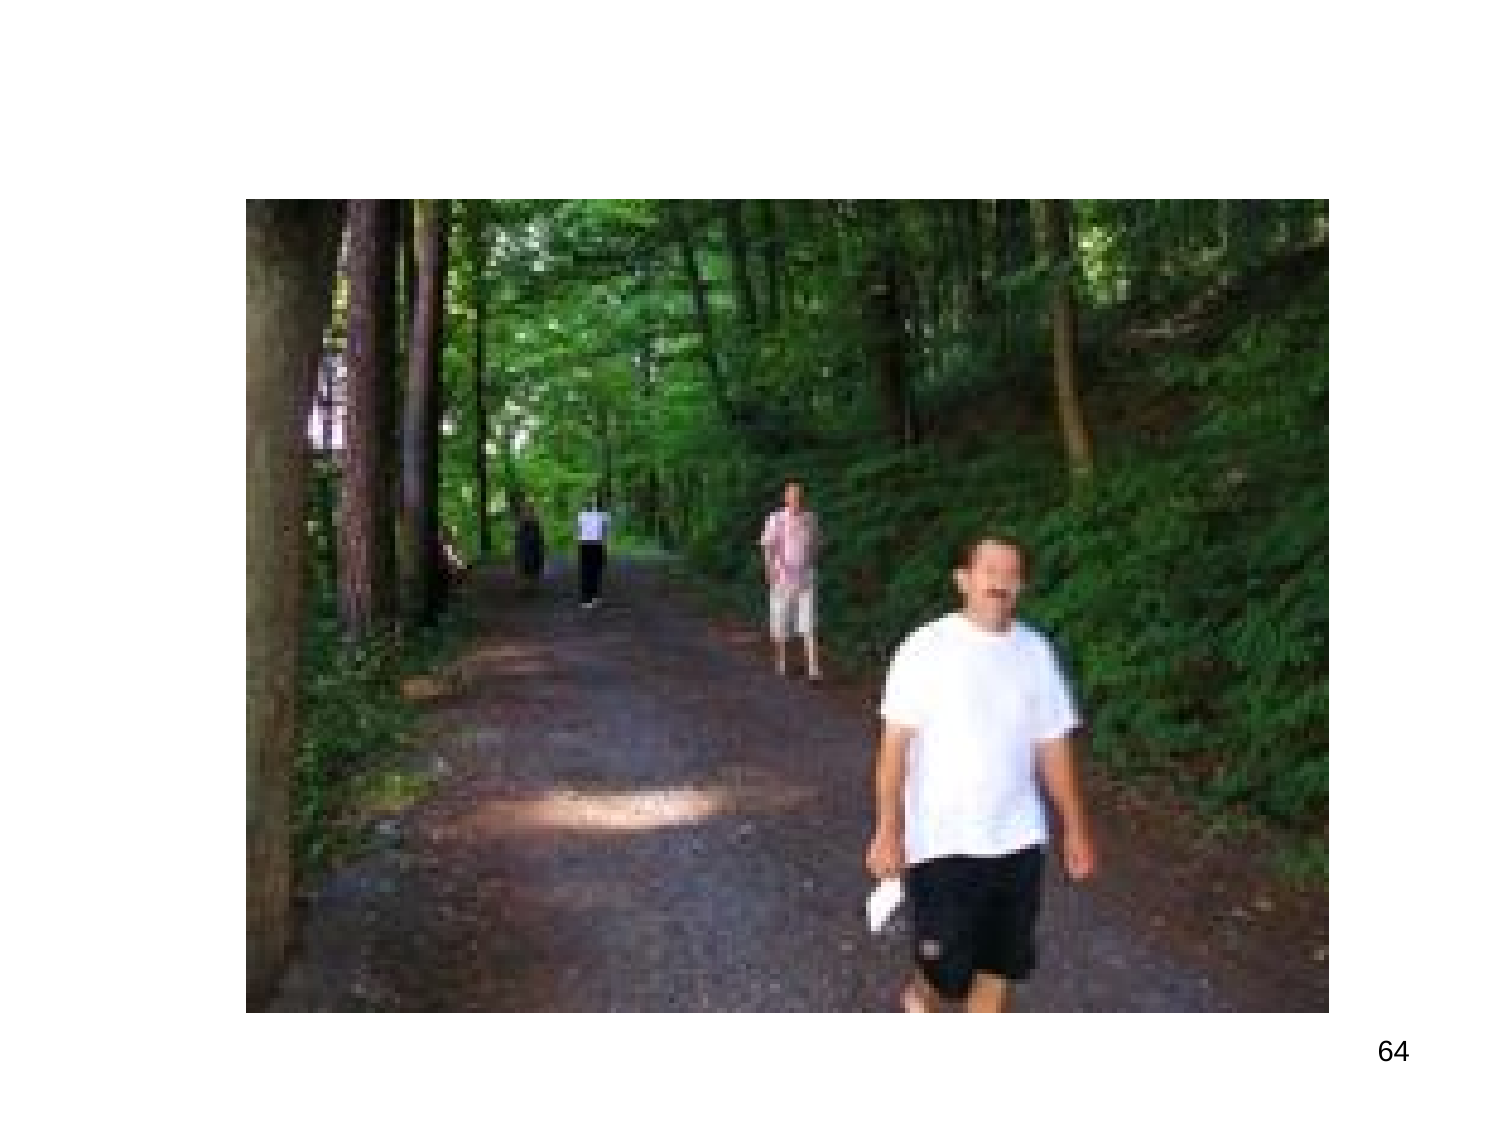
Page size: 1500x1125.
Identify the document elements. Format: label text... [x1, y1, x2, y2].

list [245, 198, 1329, 1013]
slide_number 64 [1074, 1024, 1425, 1103]
